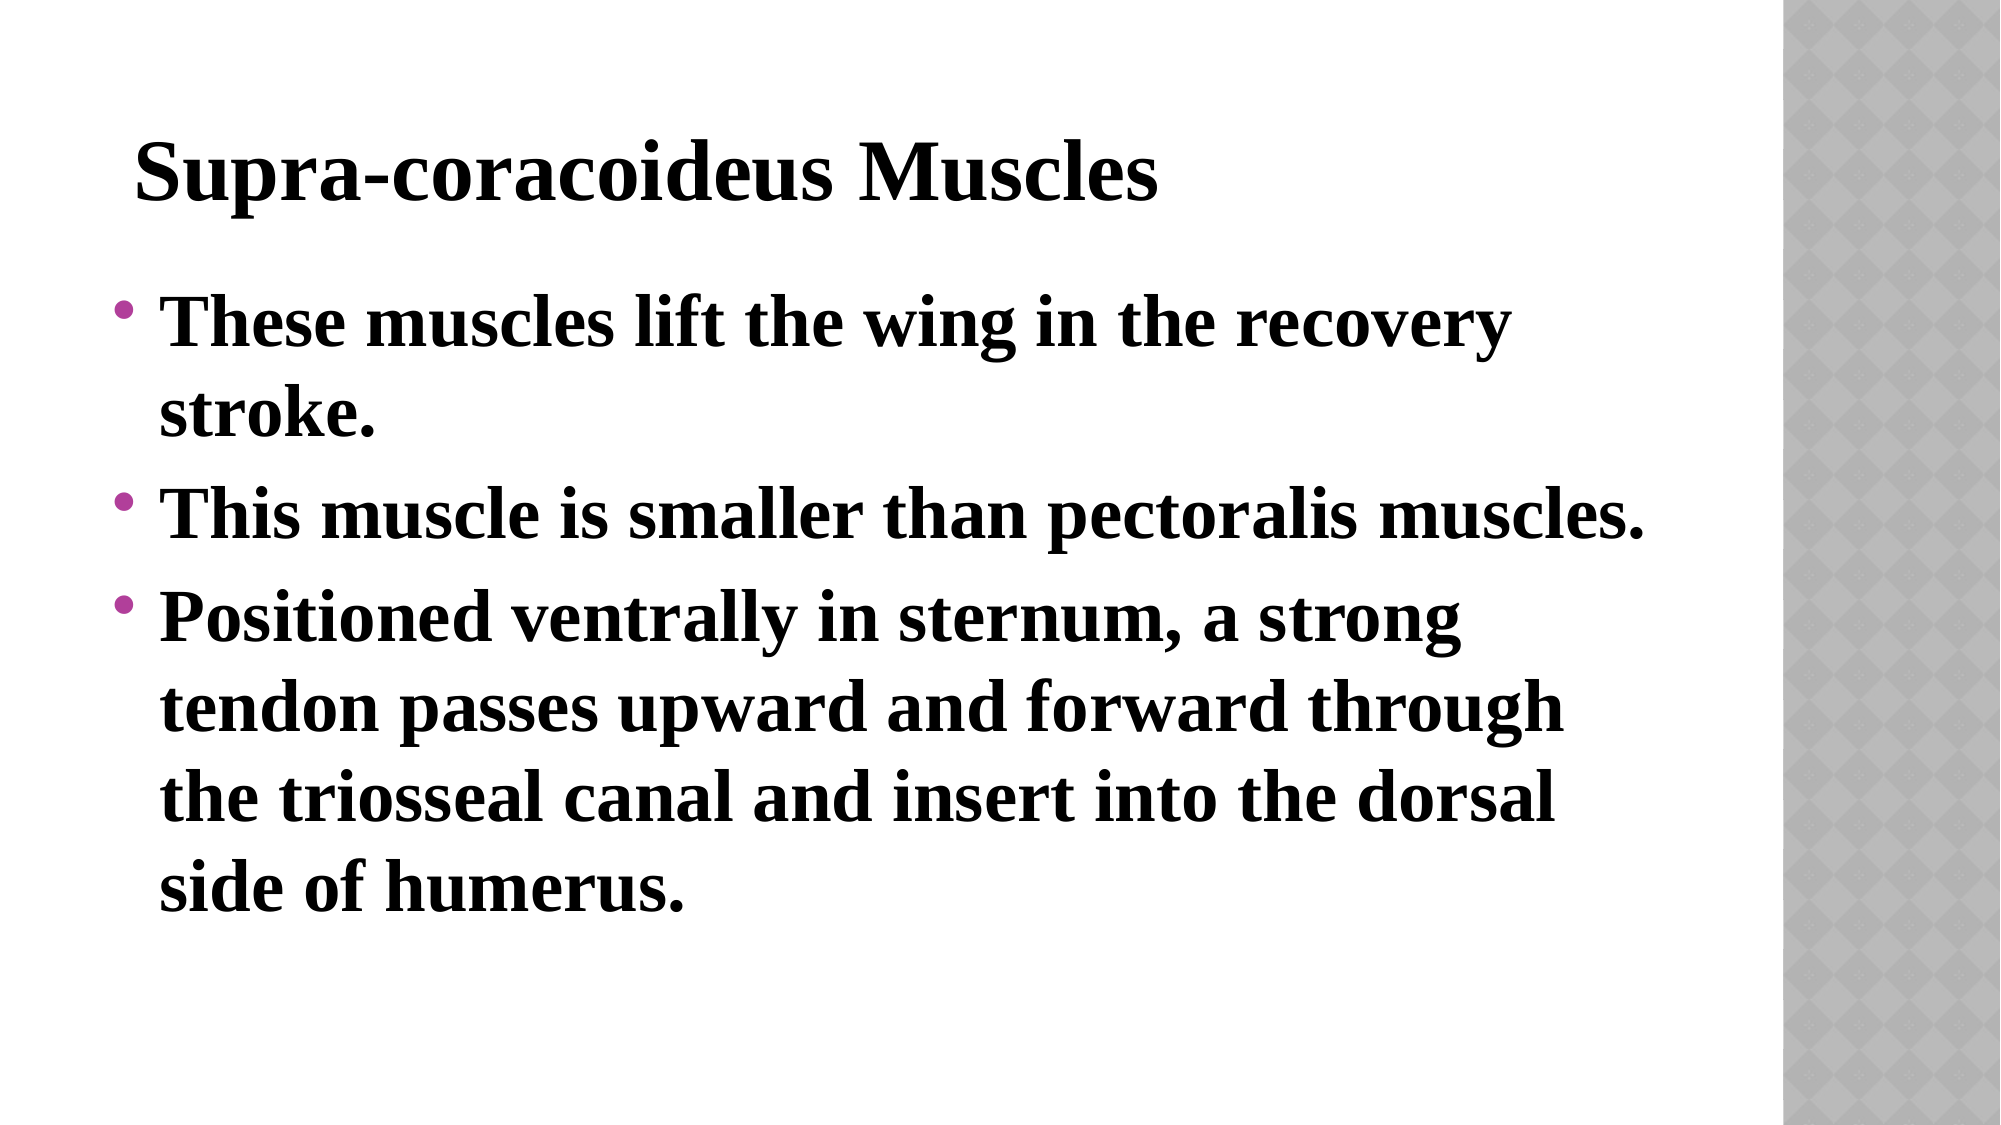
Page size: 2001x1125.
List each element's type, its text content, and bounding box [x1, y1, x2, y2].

title Supra-coracoideus muscles [125, 112, 1709, 300]
list These muscles lift the wing in the recovery stroke. This muscle is smaller than pectoralis muscles. Positioned ventrally in sternum, a strong tendon passes upward and forward through the triosseal canal and insert into the dorsal side of humerus. [99, 264, 1684, 1059]
